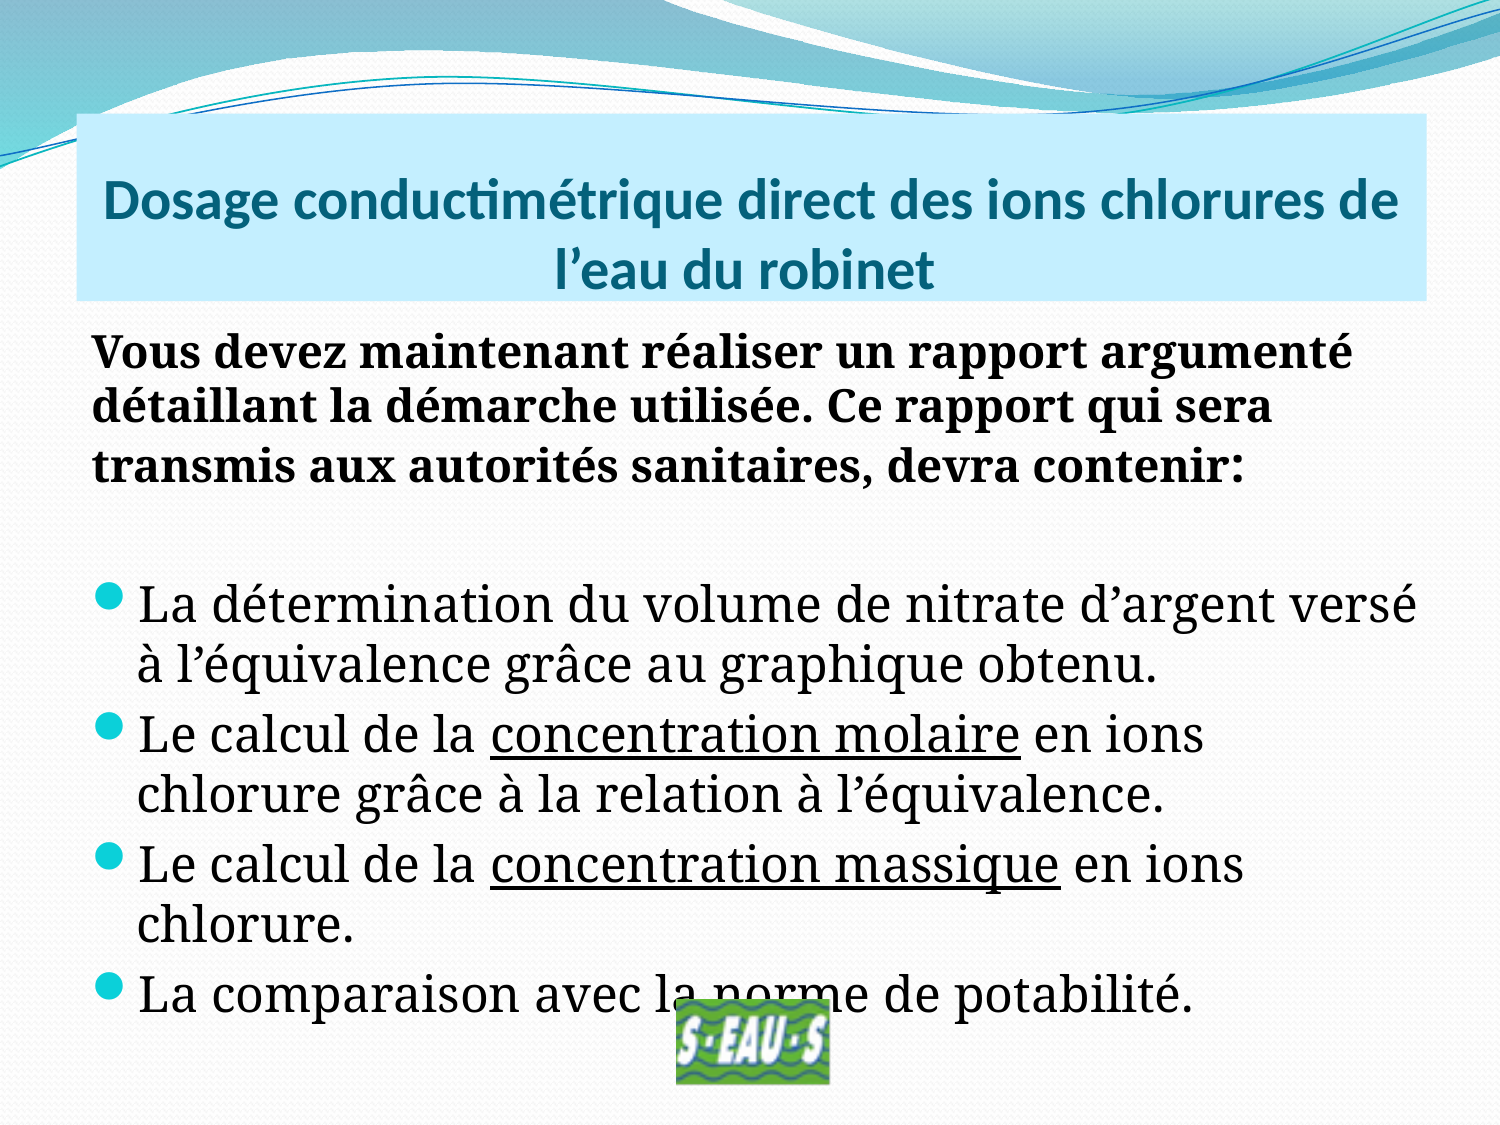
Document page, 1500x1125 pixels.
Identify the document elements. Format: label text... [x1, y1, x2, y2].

picture [676, 999, 833, 1088]
title Dosage conductimétrique direct des ions chlorures de l’eau du robinet [76, 113, 1427, 302]
list Vous devez maintenant réaliser un rapport argumenté détaillant la démarche utilisée. Ce rapport qui sera transmis aux autorités sanitaires, devra contenir: La détermination du volume de nitrate d’argent versé à l’équivalence grâce au graphique obtenu. Le calcul de la concentration molaire en ions chlorure grâce à la relation à l’équivalence. Le calcul de la concentration massique en ions chlorure. La comparaison avec la norme de potabilité. [76, 314, 1439, 1125]
